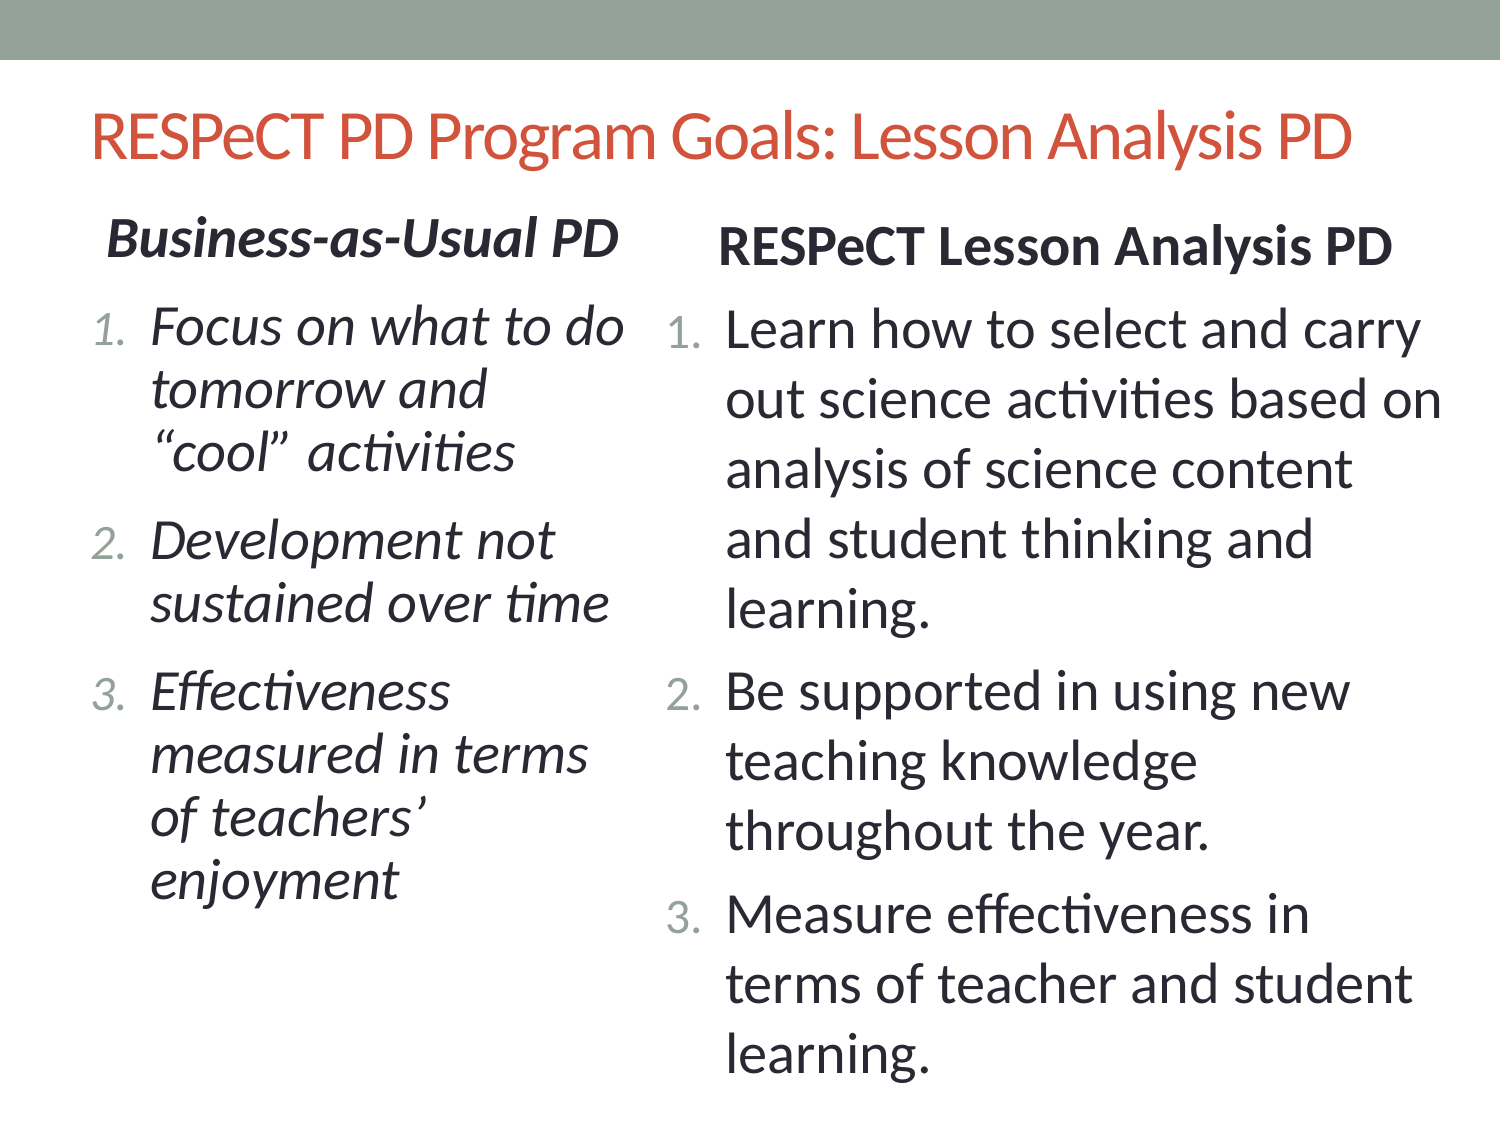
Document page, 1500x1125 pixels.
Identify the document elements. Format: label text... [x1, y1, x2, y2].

list RESPeCT Lesson Analysis PD Learn how to select and carry out science activities based on analysis of science content and student thinking and learning. Be supported in using new teaching knowledge throughout the year. Measure effectiveness in terms of teacher and student learning. [650, 200, 1463, 1075]
list Business-as-Usual PD Focus on what to do tomorrow and “cool” activities Development not sustained over time Effectiveness measured in terms of teachers’ enjoyment [75, 200, 650, 906]
title RESPeCT PD Program Goals: Lesson Analysis PD [75, 50, 1463, 200]
